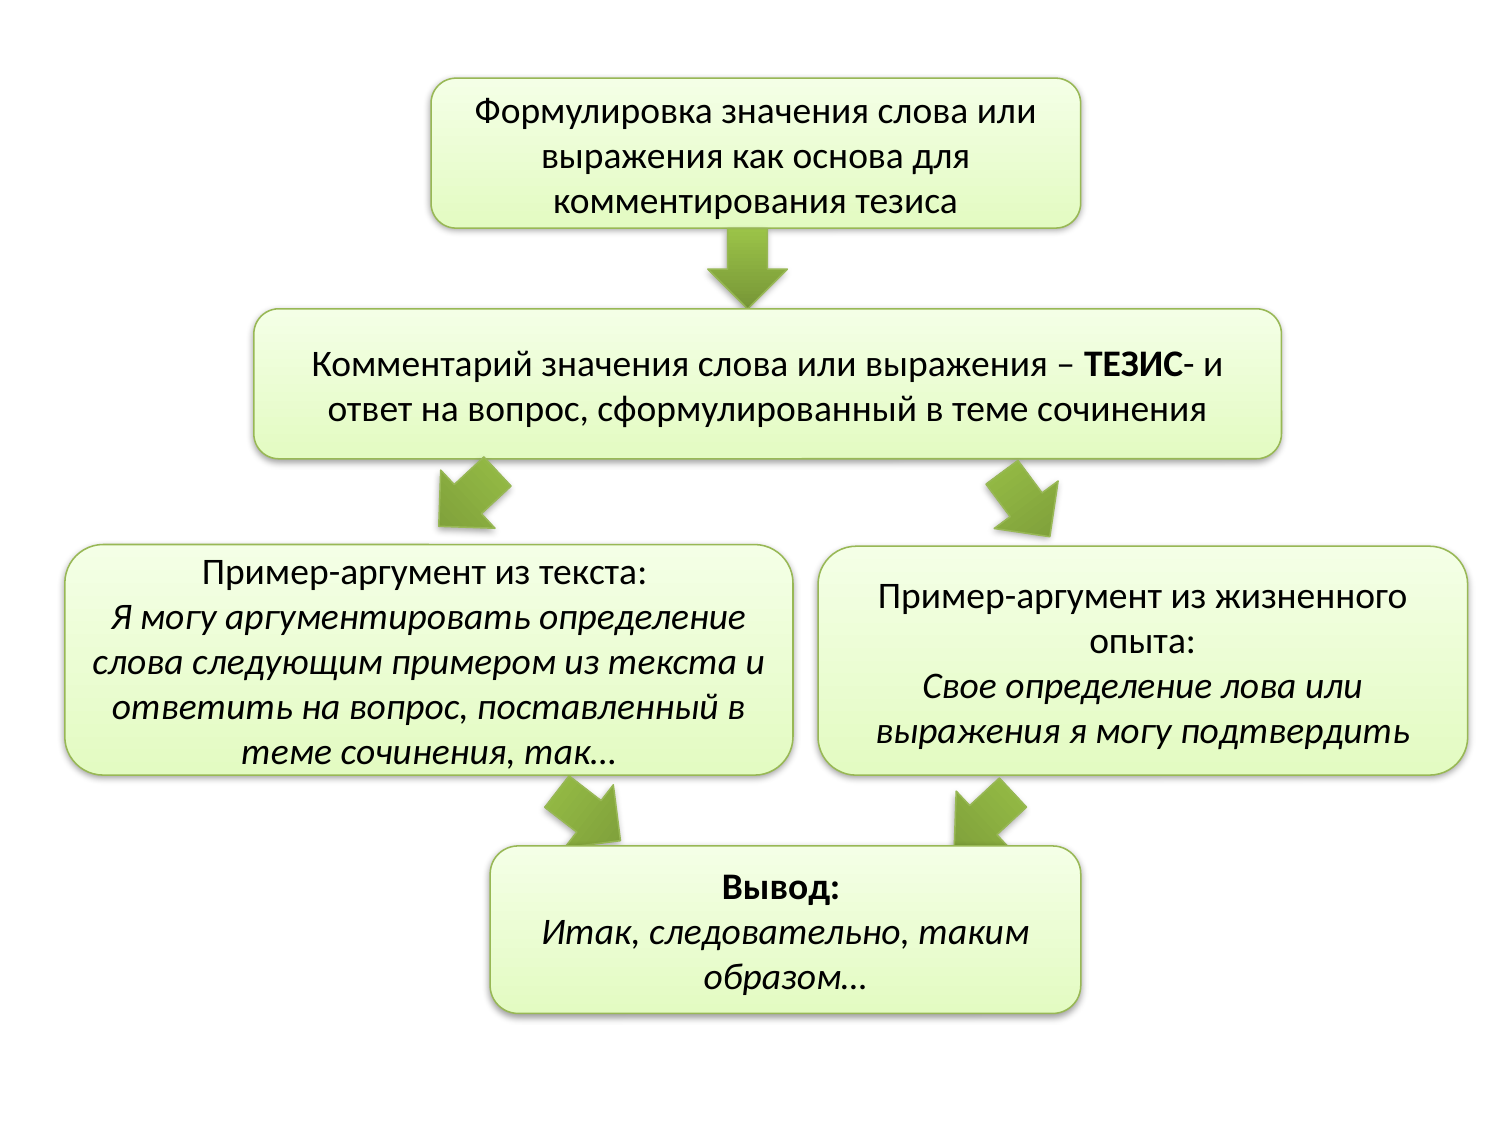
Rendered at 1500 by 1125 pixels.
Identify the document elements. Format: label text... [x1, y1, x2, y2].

text_box Формулировка значения слова или выражения как основа для комментирования тезиса [430, 77, 1082, 229]
text_box Пример-аргумент из текста: Я могу аргументировать определение слова следующим примером из текста и ответить на вопрос, поставленный в теме сочинения, так… [64, 543, 794, 776]
text_box Комментарий значения слова или выражения – ТЕЗИС- и ответ на вопрос, сформулированный в теме сочинения [253, 308, 1283, 460]
text_box [707, 227, 789, 306]
text_box [438, 456, 512, 530]
text_box [985, 459, 1059, 538]
text_box [544, 775, 622, 843]
text_box [953, 777, 1028, 843]
text_box Пример-аргумент из жизненного опыта: Свое определение лова или выражения я могу подтвердить [817, 545, 1469, 776]
text_box Вывод: Итак, следовательно, таким образом… [489, 845, 1082, 1015]
